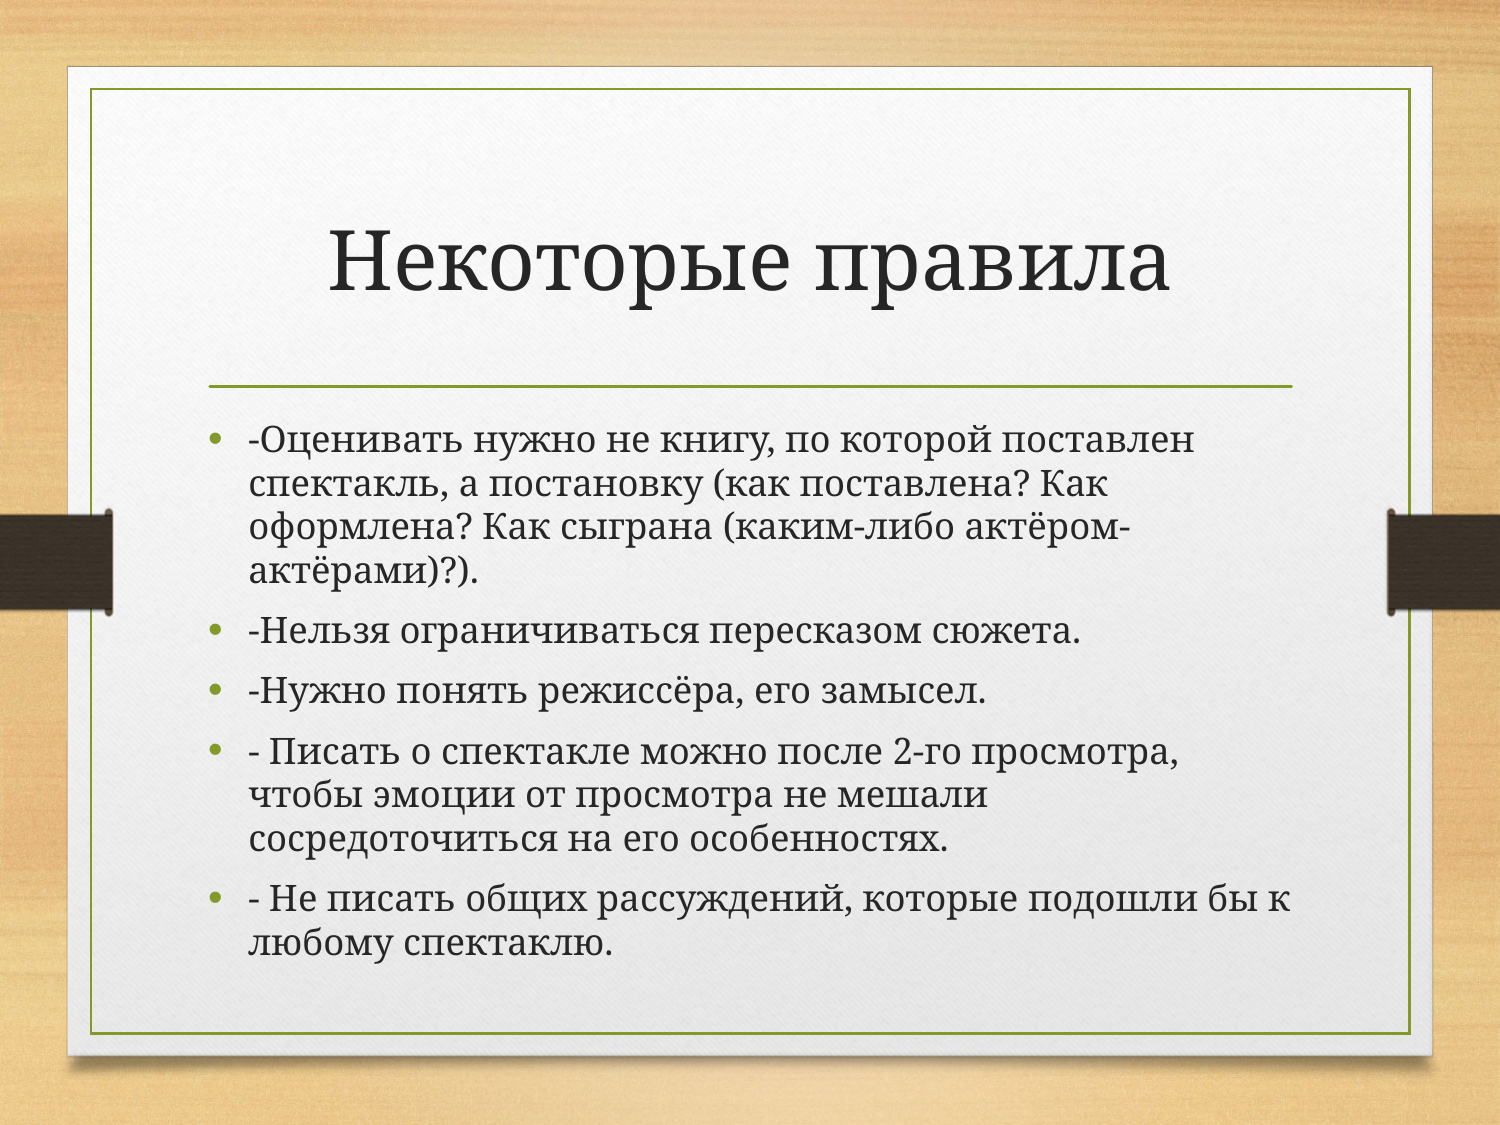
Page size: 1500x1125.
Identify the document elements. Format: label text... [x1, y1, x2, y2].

title Некоторые правила [193, 150, 1309, 365]
list -Оценивать нужно не книгу, по которой поставлен спектакль, а постановку (как поставлена? Как оформлена? Как сыграна (каким-либо актёром-актёрами)?). -Нельзя ограничиваться пересказом сюжета. -Нужно понять режиссёра, его замысел. - Писать о спектакле можно после 2-го просмотра, чтобы эмоции от просмотра не мешали сосредоточиться на его особенностях. - Не писать общих рассуждений, которые подошли бы к любому спектаклю. [193, 408, 1309, 974]
picture [0, 0, 1500, 1125]
